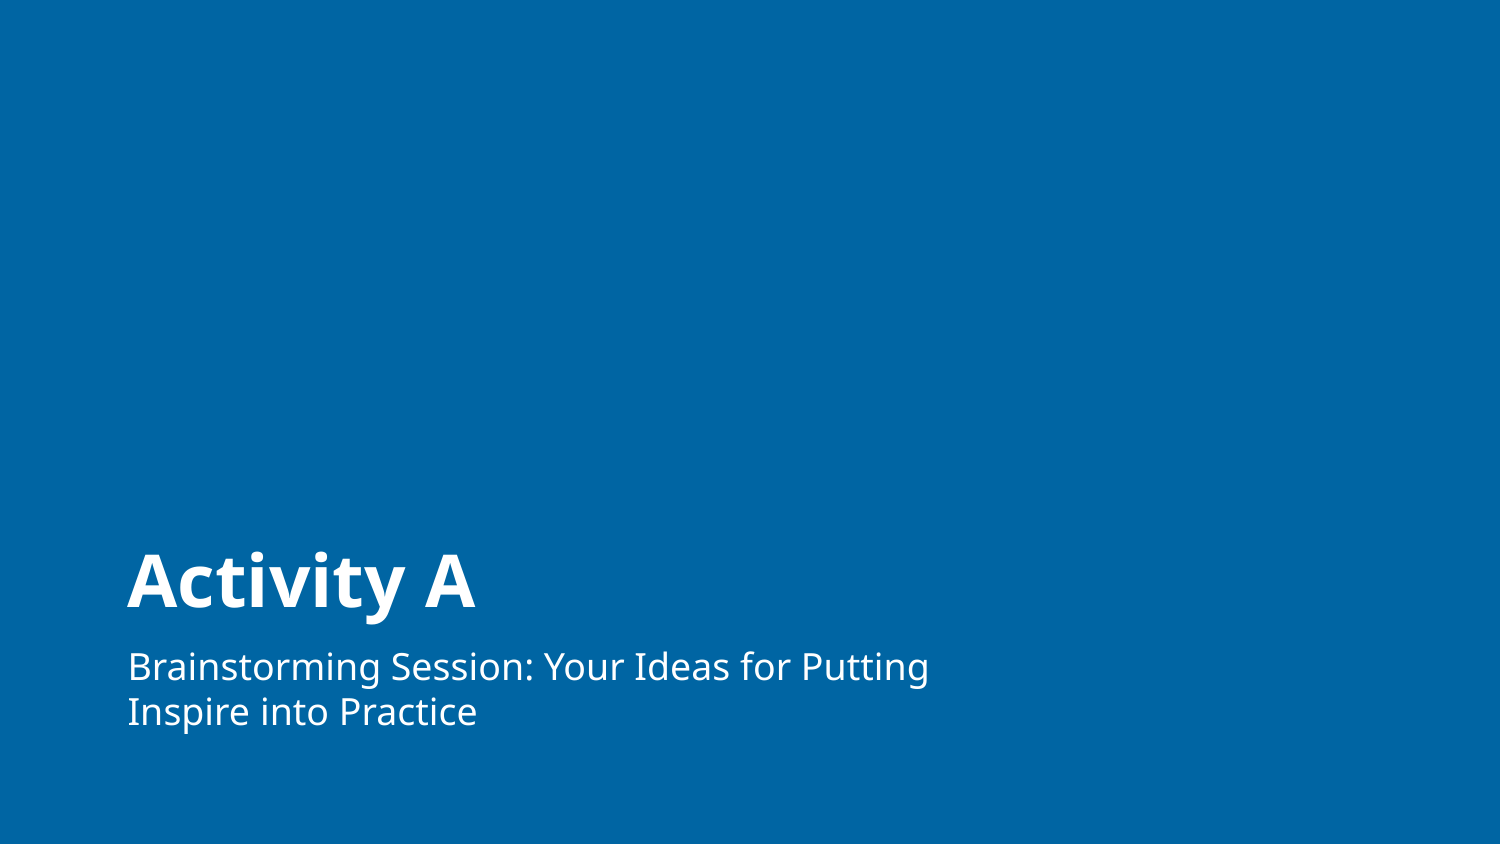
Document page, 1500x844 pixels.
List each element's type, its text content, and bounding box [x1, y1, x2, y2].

subtitle Brainstorming Session: Your Ideas for Putting Inspire into Practice [112, 628, 1068, 758]
title Activity A [112, 447, 1068, 628]
